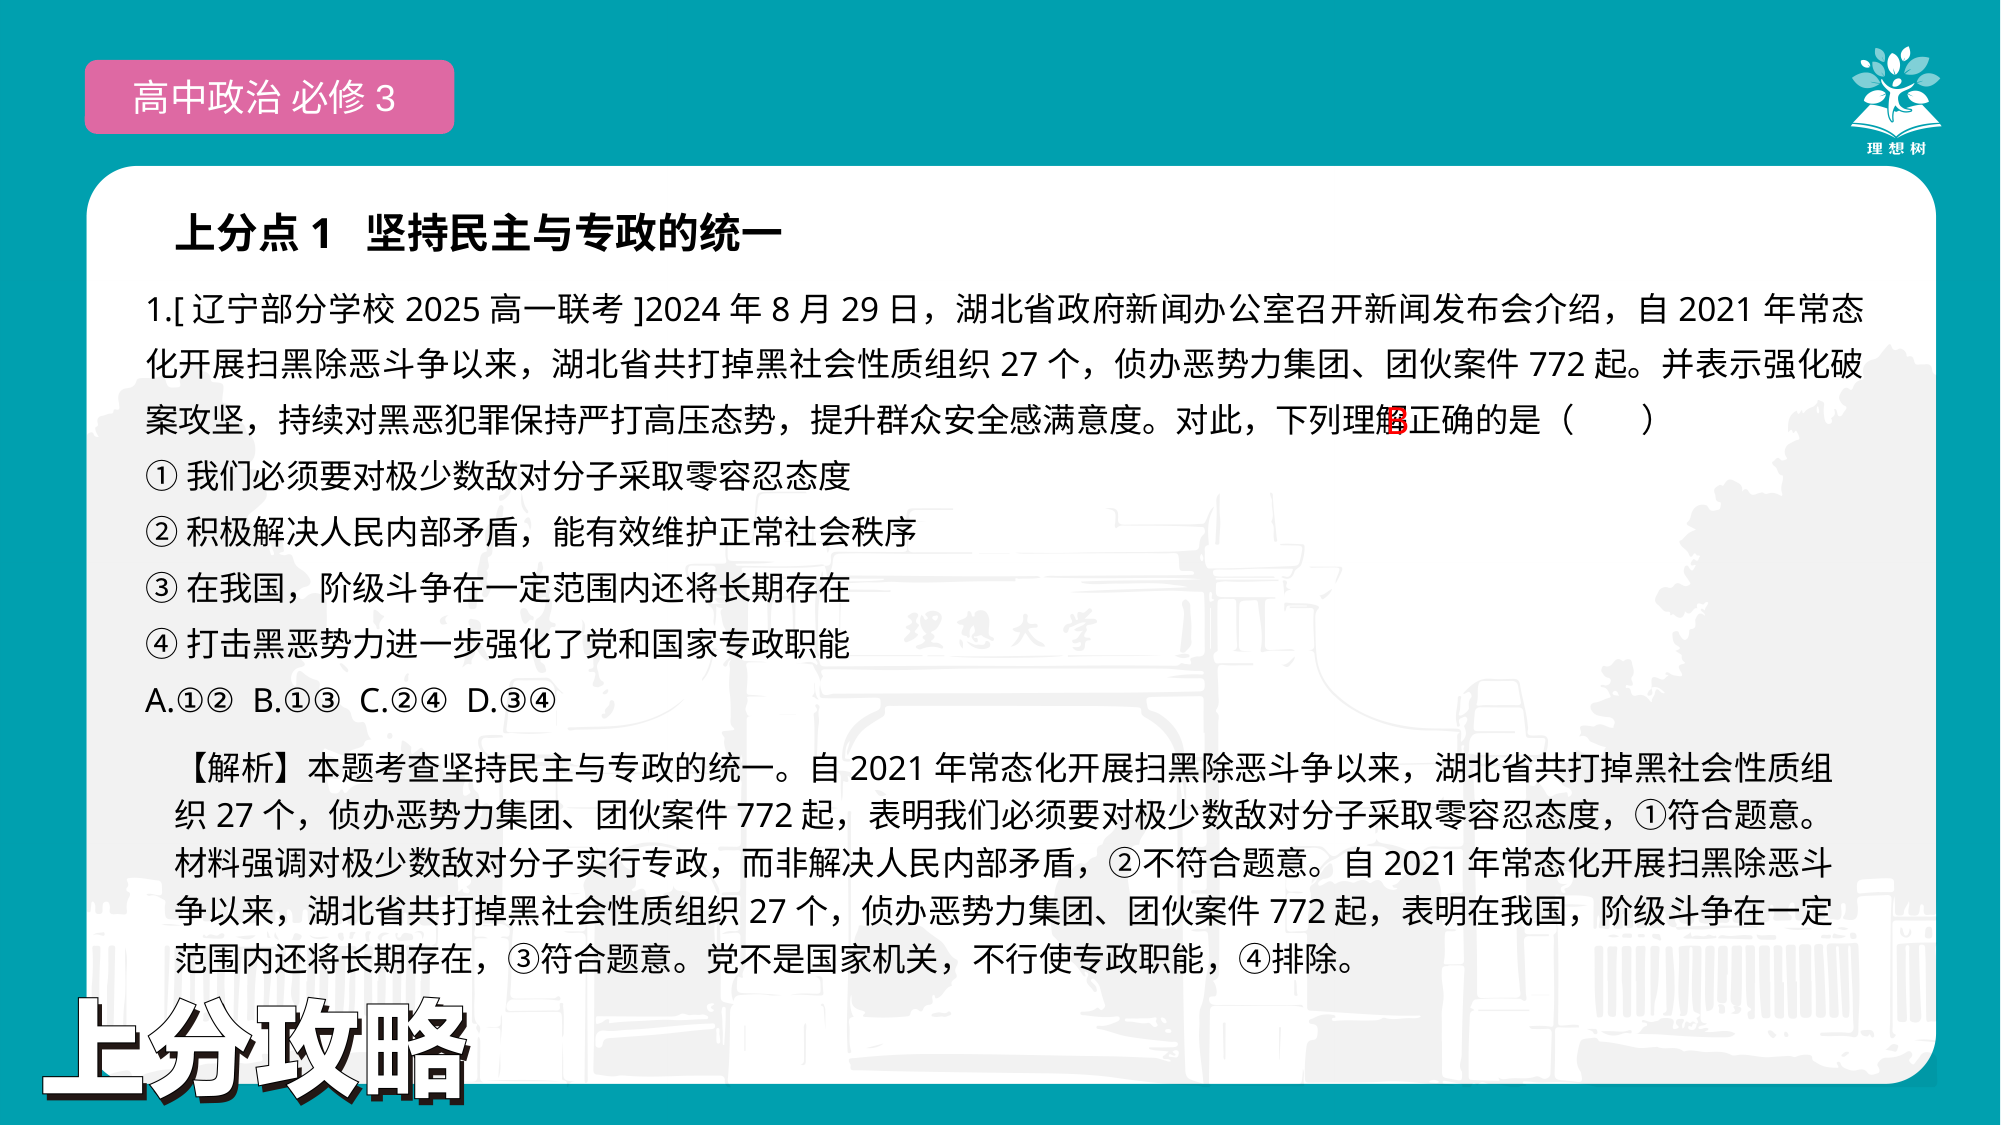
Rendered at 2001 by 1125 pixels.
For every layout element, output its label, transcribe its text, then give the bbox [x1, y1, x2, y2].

text_box 1.[辽宁部分学校2025高一联考]2024年8月29日，湖北省政府新闻办公室召开新闻发布会介绍，自2021年常态化开展扫黑除恶斗争以来，湖北省共打掉黑社会性质组织27个，侦办恶势力集团、团伙案件772起。并表示强化破案攻坚，持续对黑恶犯罪保持严打高压态势，提升群众安全感满意度。对此，下列理解正确的是（ ） ①我们必须要对极少数敌对分子采取零容忍态度 ②积极解决人民内部矛盾，能有效维护正常社会秩序 ③在我国，阶级斗争在一定范围内还将长期存在 ④打击黑恶势力进一步强化了党和国家专政职能 A.①② B.①③ C.②④ D.③④ [130, 264, 1880, 727]
text_box B [1360, 366, 1478, 450]
picture [0, 0, 2001, 1125]
text_box 高中政治 必修3 [83, 58, 456, 135]
text_box 上分点1 坚持民主与专政的统一 [159, 199, 1206, 264]
text_box 【解析】本题考查坚持民主与专政的统一。自2021年常态化开展扫黑除恶斗争以来，湖北省共打掉黑社会性质组织27个，侦办恶势力集团、团伙案件772起，表明我们必须要对极少数敌对分子采取零容忍态度，①符合题意。材料强调对极少数敌对分子实行专政，而非解决人民内部矛盾，②不符合题意。自2021年常态化开展扫黑除恶斗争以来，湖北省共打掉黑社会性质组织27个，侦办恶势力集团、团伙案件772起，表明在我国，阶级斗争在一定范围内还将长期存在，③符合题意。党不是国家机关，不行使专政职能，④排除。 [159, 731, 1849, 986]
